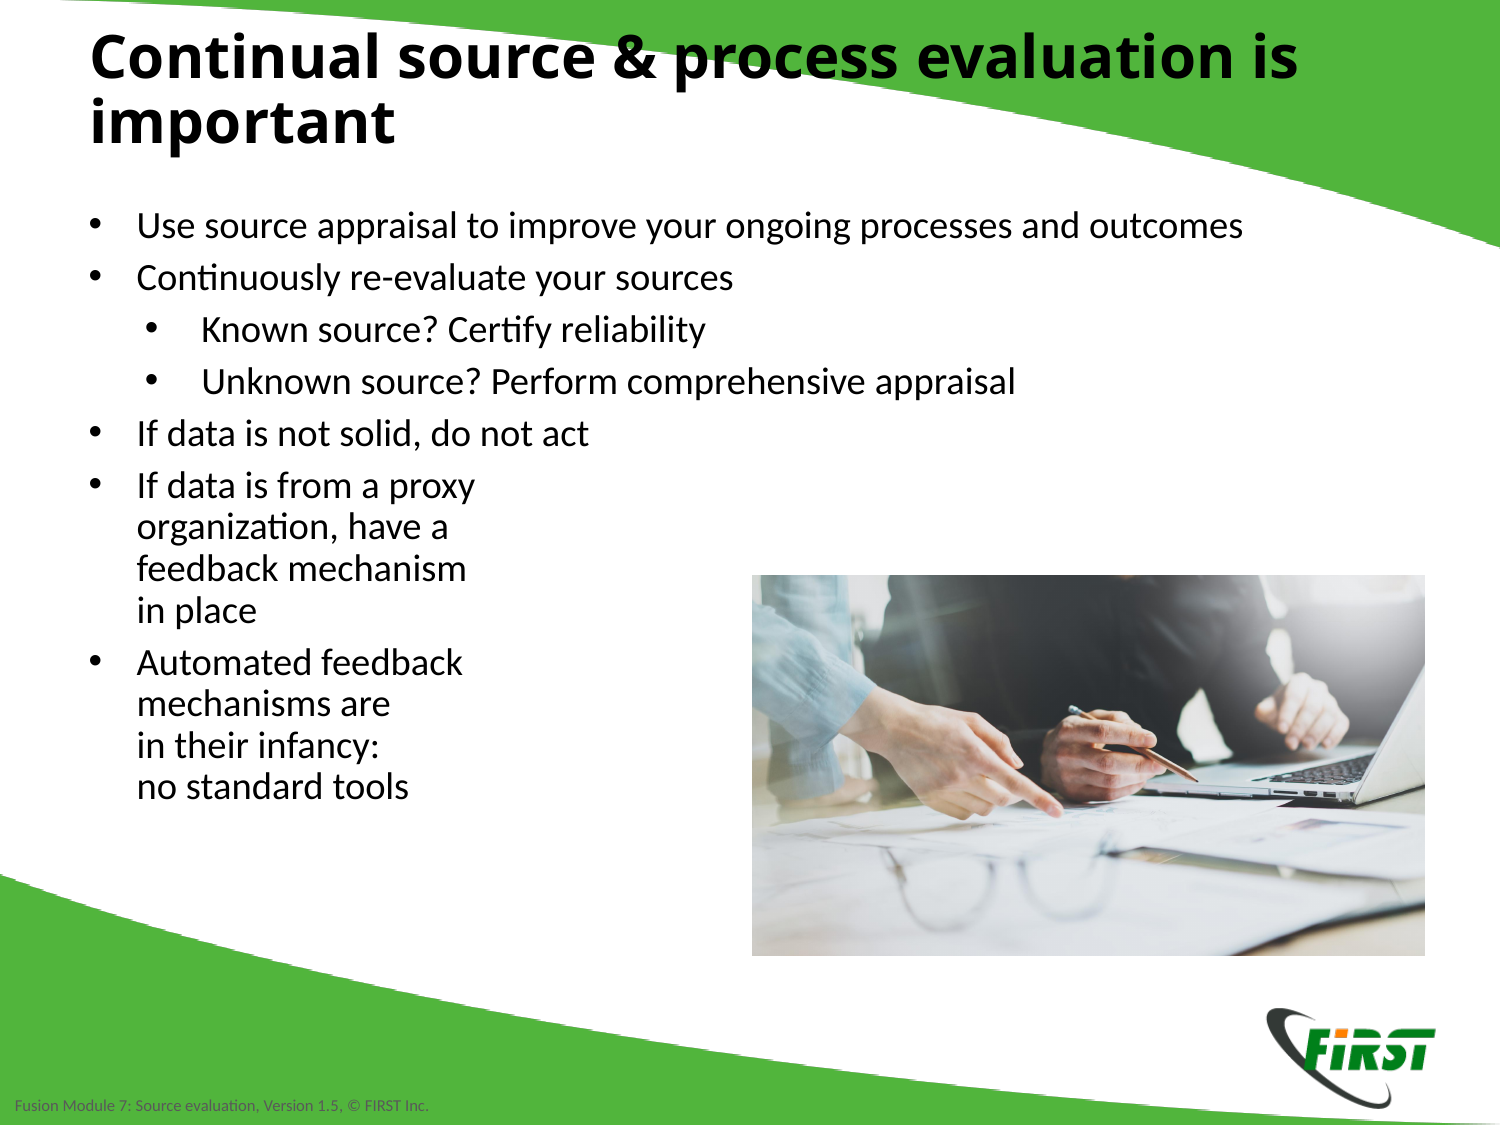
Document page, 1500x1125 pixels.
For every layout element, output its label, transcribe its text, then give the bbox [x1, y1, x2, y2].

text_box Continual source & process evaluation is important [75, 57, 1425, 125]
picture [0, 0, 1500, 1125]
text_box Use source appraisal to improve your ongoing processes and outcomes Continuously re-evaluate your sources Known source? Certify reliability Unknown source? Perform comprehensive appraisal If data is not solid, do not act If data is from a proxy organization, have a feedback mechanism in place Automated feedback mechanisms are in their infancy: no standard tools [73, 197, 1500, 904]
